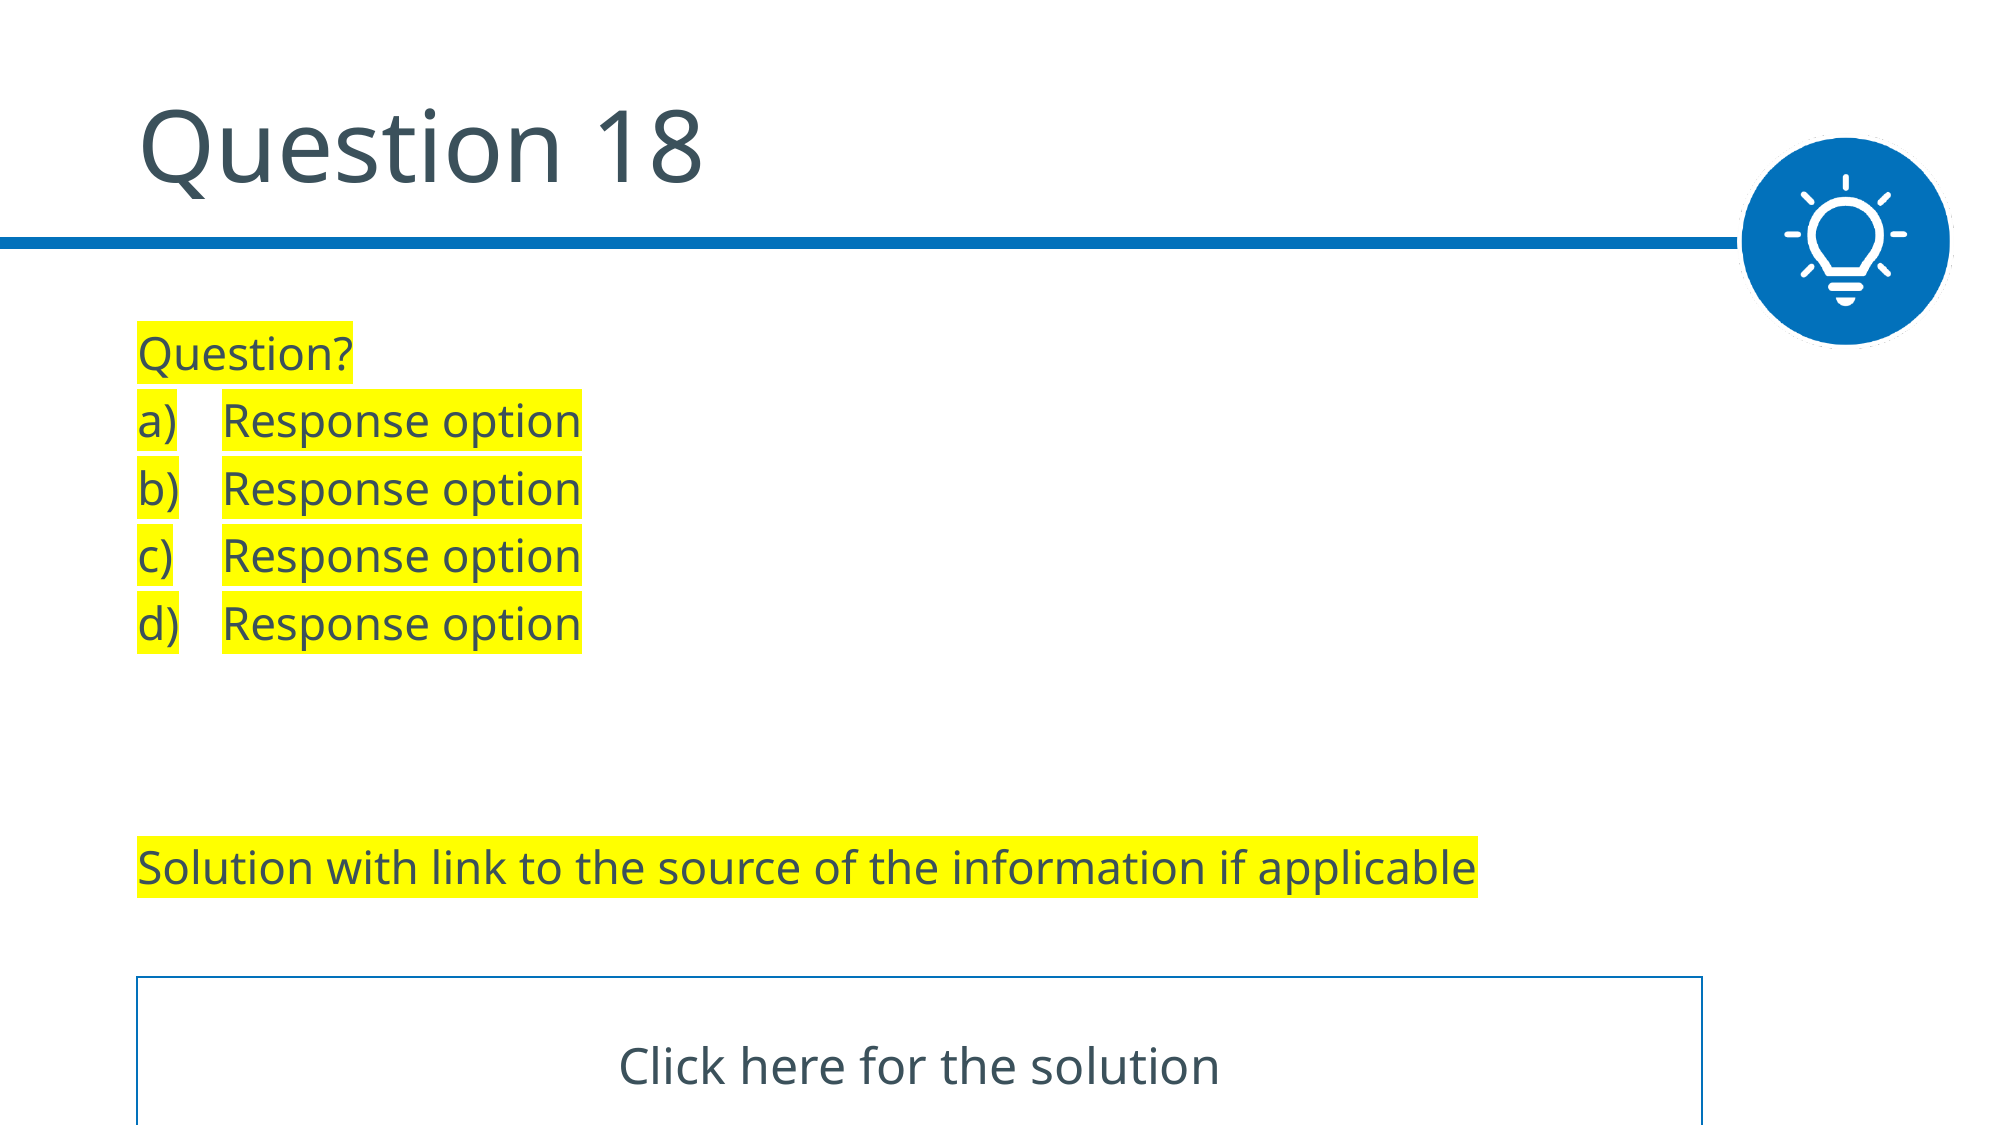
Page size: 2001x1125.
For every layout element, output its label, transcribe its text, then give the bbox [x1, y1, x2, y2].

title Question 18 [137, 47, 1703, 238]
text_box Click here for the solution [136, 976, 1703, 1125]
list Solution with link to the source of the information if applicable [137, 838, 1703, 976]
picture [1737, 133, 1954, 349]
list Question? Response option Response option Response option Response option [137, 324, 1703, 782]
